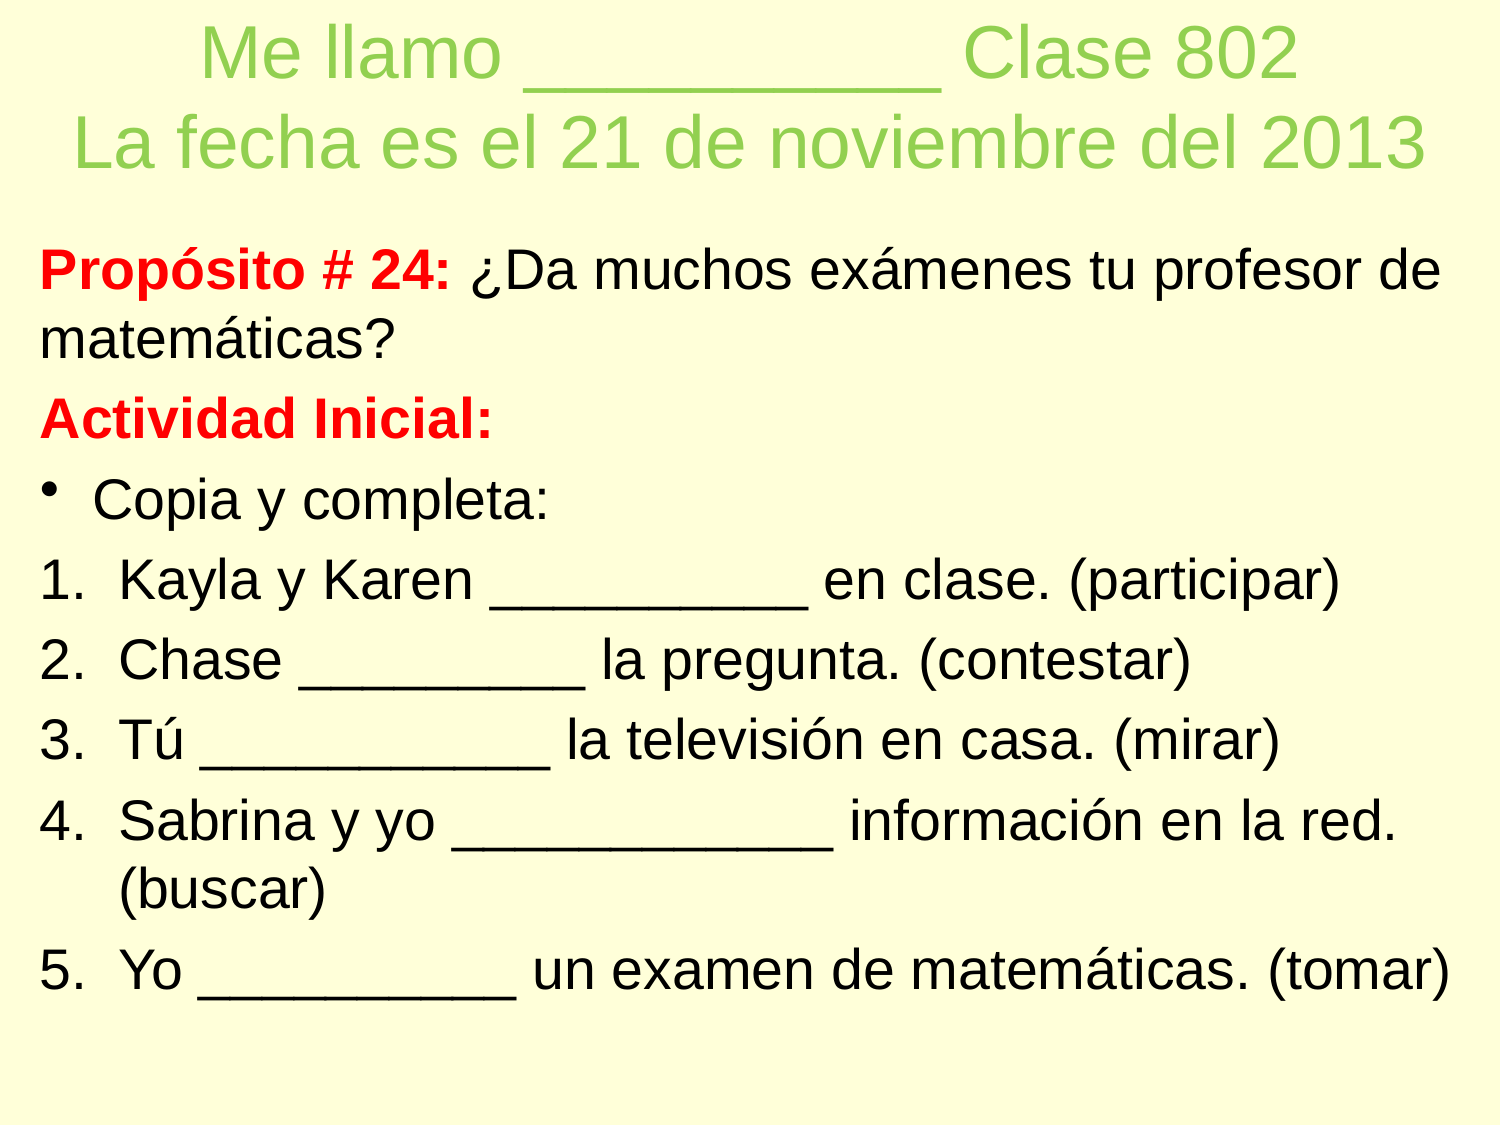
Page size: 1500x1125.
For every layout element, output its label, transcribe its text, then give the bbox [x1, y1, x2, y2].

list Propósito # 24: ¿Da muchos exámenes tu profesor de matemáticas? Actividad Inicial: Copia y completa: Kayla y Karen __________ en clase. (participar) Chase _________ la pregunta. (contestar) Tú ___________ la televisión en casa. (mirar) Sabrina y yo ____________ información en la red. (buscar) Yo __________ un examen de matemáticas. (tomar) [24, 224, 1475, 1075]
title Me llamo __________ Clase 802 La fecha es el 21 de noviembre del 2013 [37, 0, 1463, 188]
